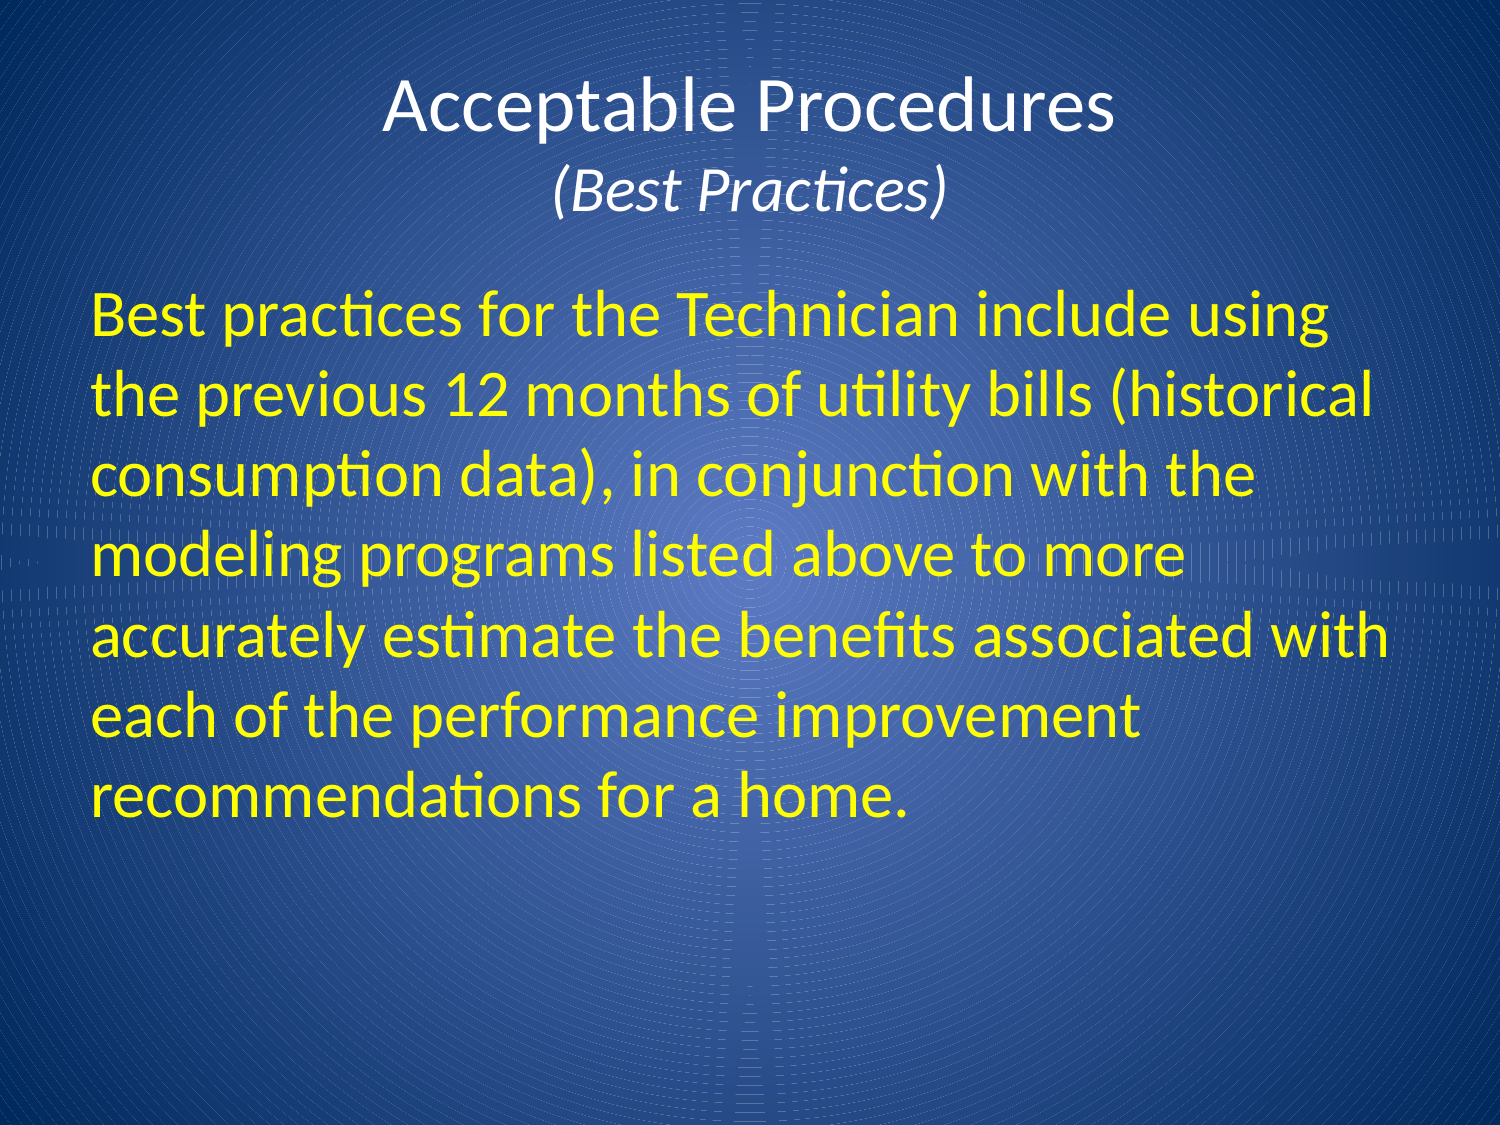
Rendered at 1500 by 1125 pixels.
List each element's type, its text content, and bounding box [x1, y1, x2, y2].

title Acceptable Procedures (Best Practices) [75, 45, 1425, 233]
list Best practices for the Technician include using the previous 12 months of utility bills (historical consumption data), in conjunction with the modeling programs listed above to more accurately estimate the benefits associated with each of the performance improvement recommendations for a home. [75, 262, 1425, 1005]
